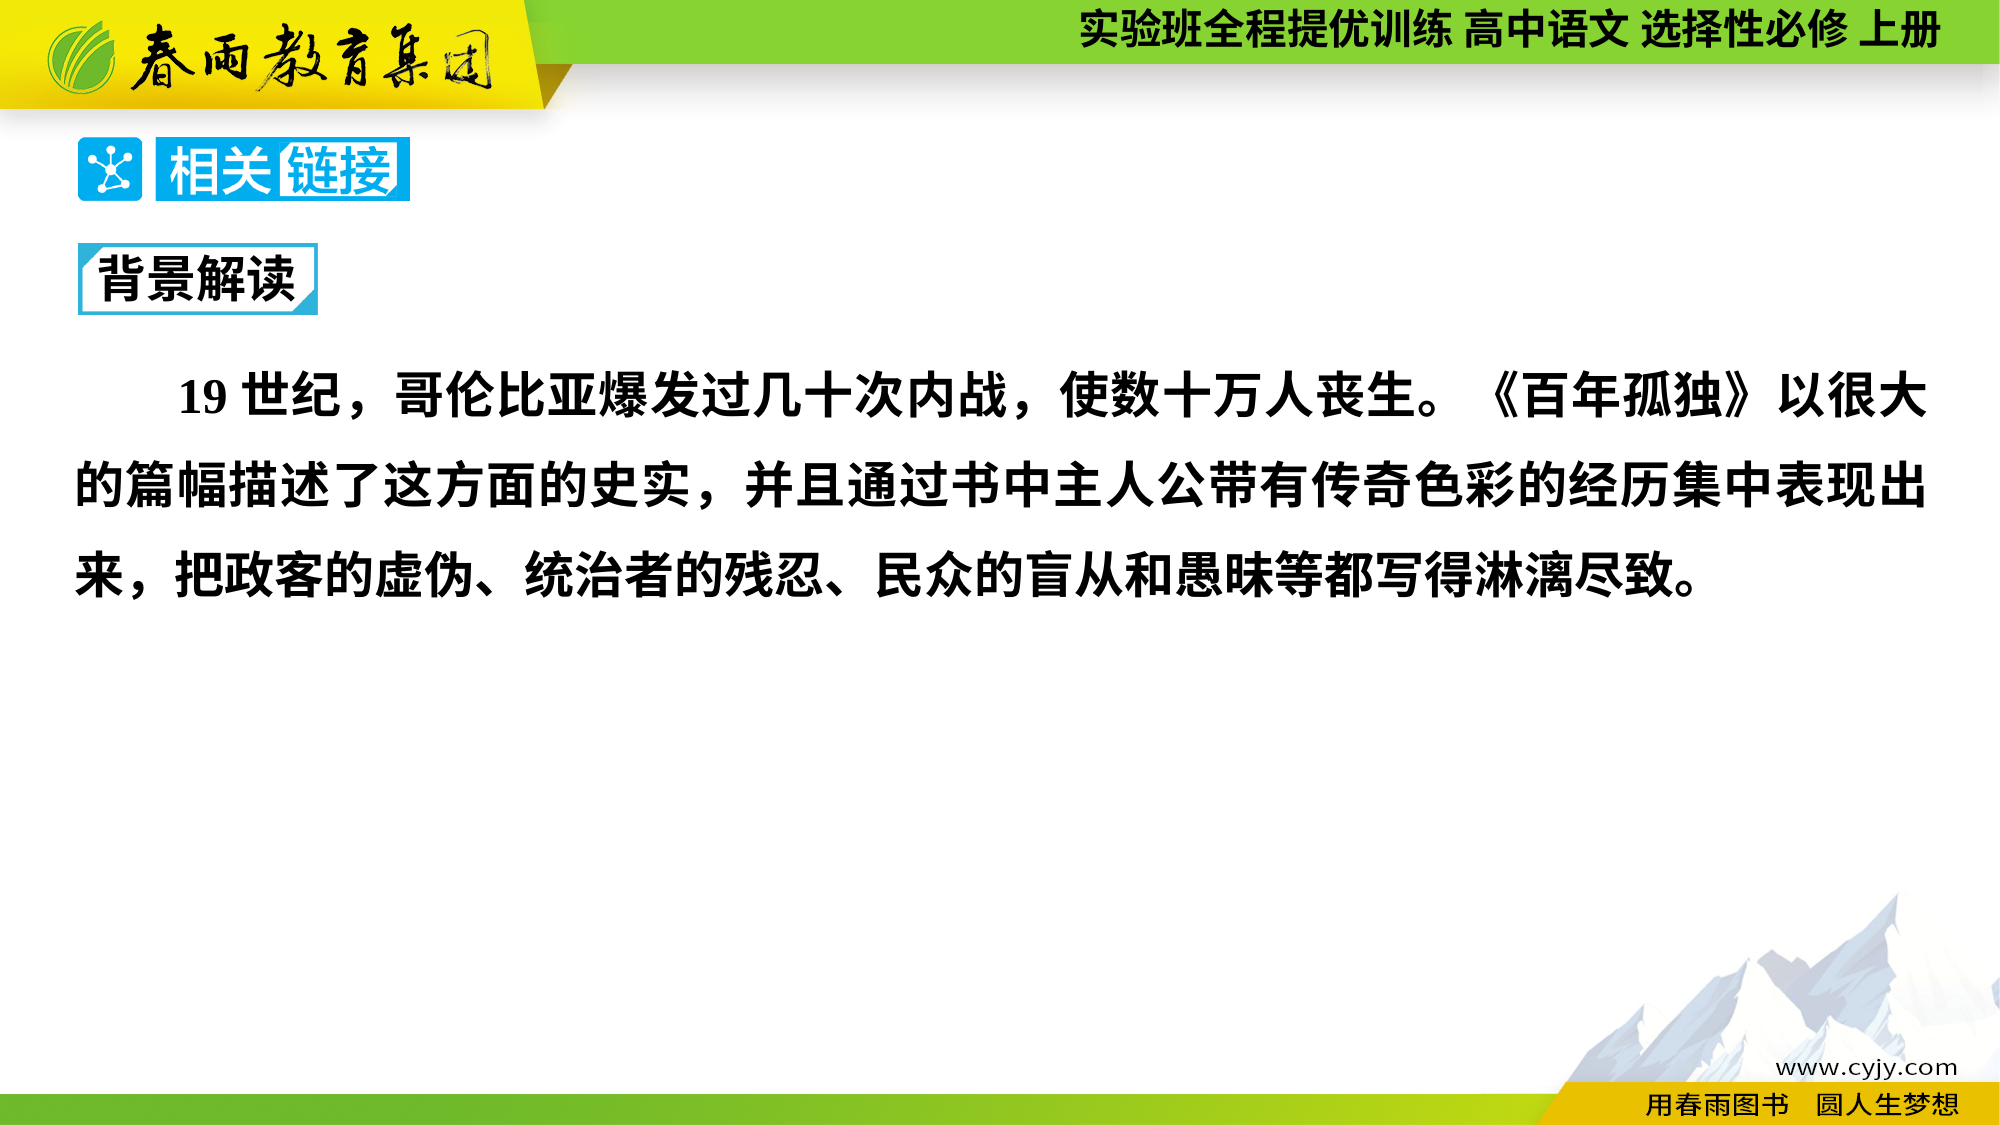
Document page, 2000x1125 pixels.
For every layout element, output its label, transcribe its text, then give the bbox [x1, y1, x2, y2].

list 19世纪，哥伦比亚爆发过几十次内战，使数十万人丧生。《百年孤独》以很大的篇幅描述了这方面的史实，并且通过书中主人公带有传奇色彩的经历集中表现出来，把政客的虚伪、统治者的残忍、民众的盲从和愚昧等都写得淋漓尽致。 [59, 326, 1944, 603]
picture [0, 0, 2000, 1125]
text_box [78, 240, 319, 317]
